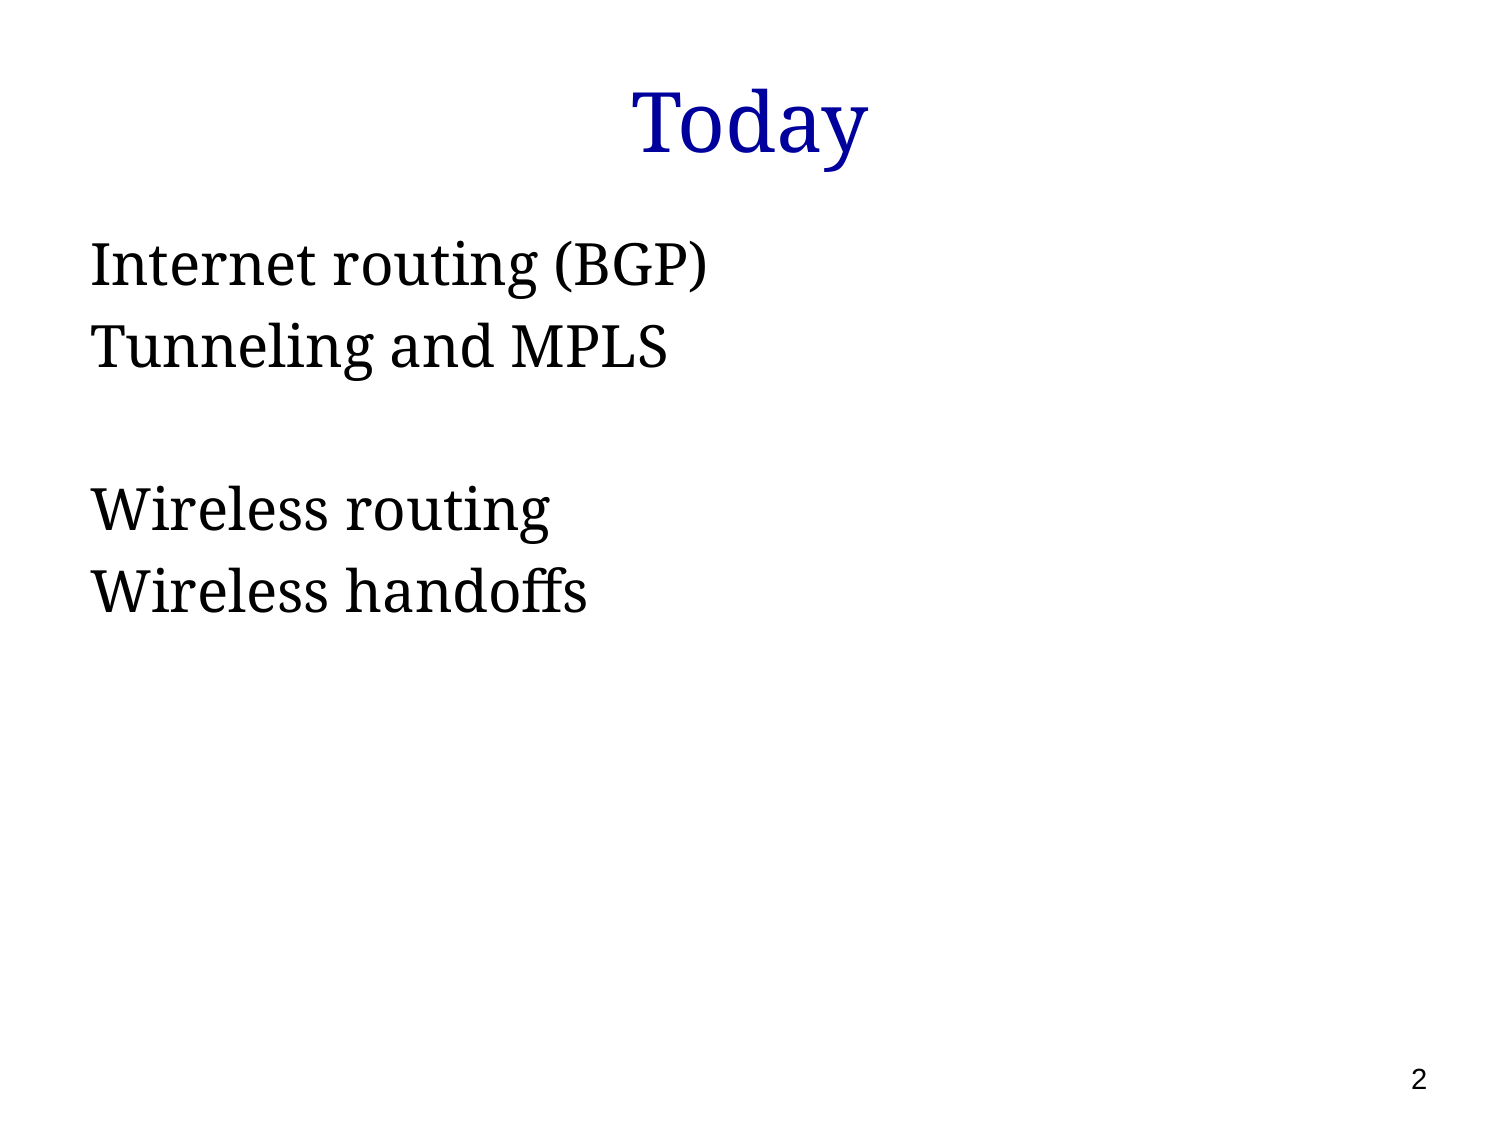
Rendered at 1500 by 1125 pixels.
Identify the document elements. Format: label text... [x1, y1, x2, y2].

list Internet routing (BGP) Tunneling and MPLS Wireless routing Wireless handoffs [74, 219, 1426, 963]
slide_number 2 [1092, 1024, 1443, 1103]
title Today [74, 47, 1426, 191]
